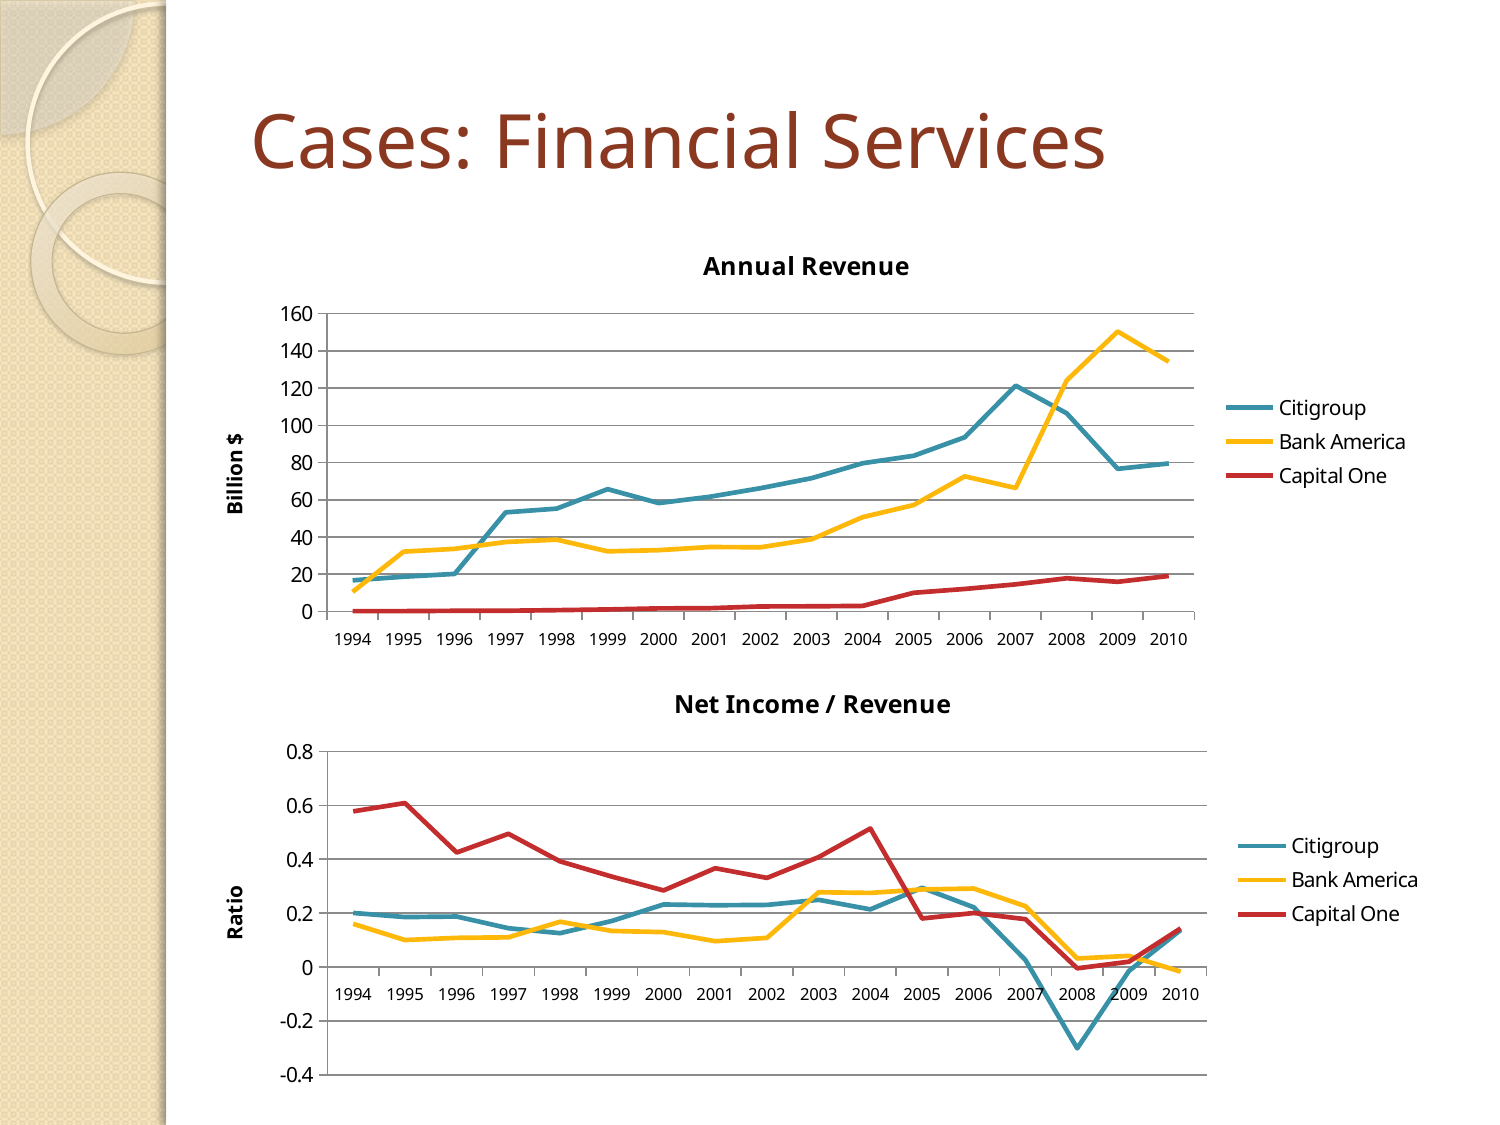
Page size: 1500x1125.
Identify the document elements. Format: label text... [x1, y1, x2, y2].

title Cases: Financial Services [235, 45, 1466, 233]
chart [187, 224, 1426, 659]
chart [187, 662, 1438, 1099]
